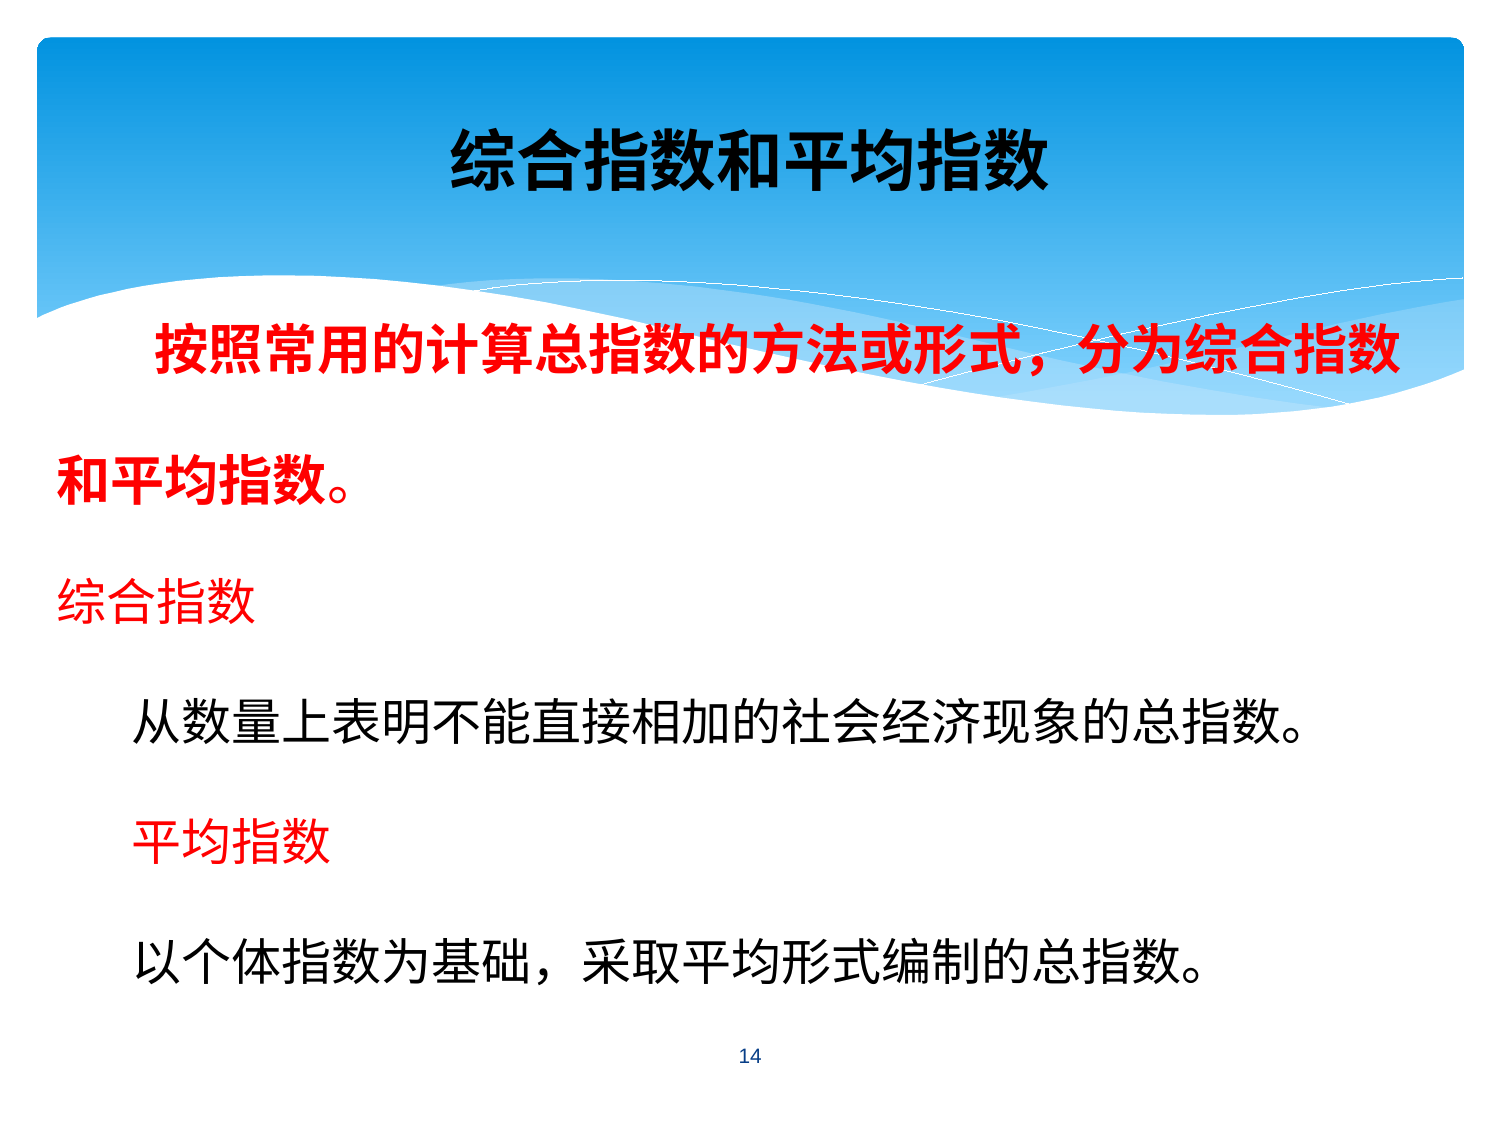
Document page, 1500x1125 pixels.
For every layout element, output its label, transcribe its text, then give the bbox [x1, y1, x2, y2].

title 综合指数和平均指数 [75, 55, 1425, 261]
slide_number 14 [654, 1025, 846, 1086]
text_box 按照常用的计算总指数的方法或形式，分为综合指数和平均指数。 综合指数 从数量上表明不能直接相加的社会经济现象的总指数。 平均指数 以个体指数为基础，采取平均形式编制的总指数。 [41, 243, 1424, 999]
